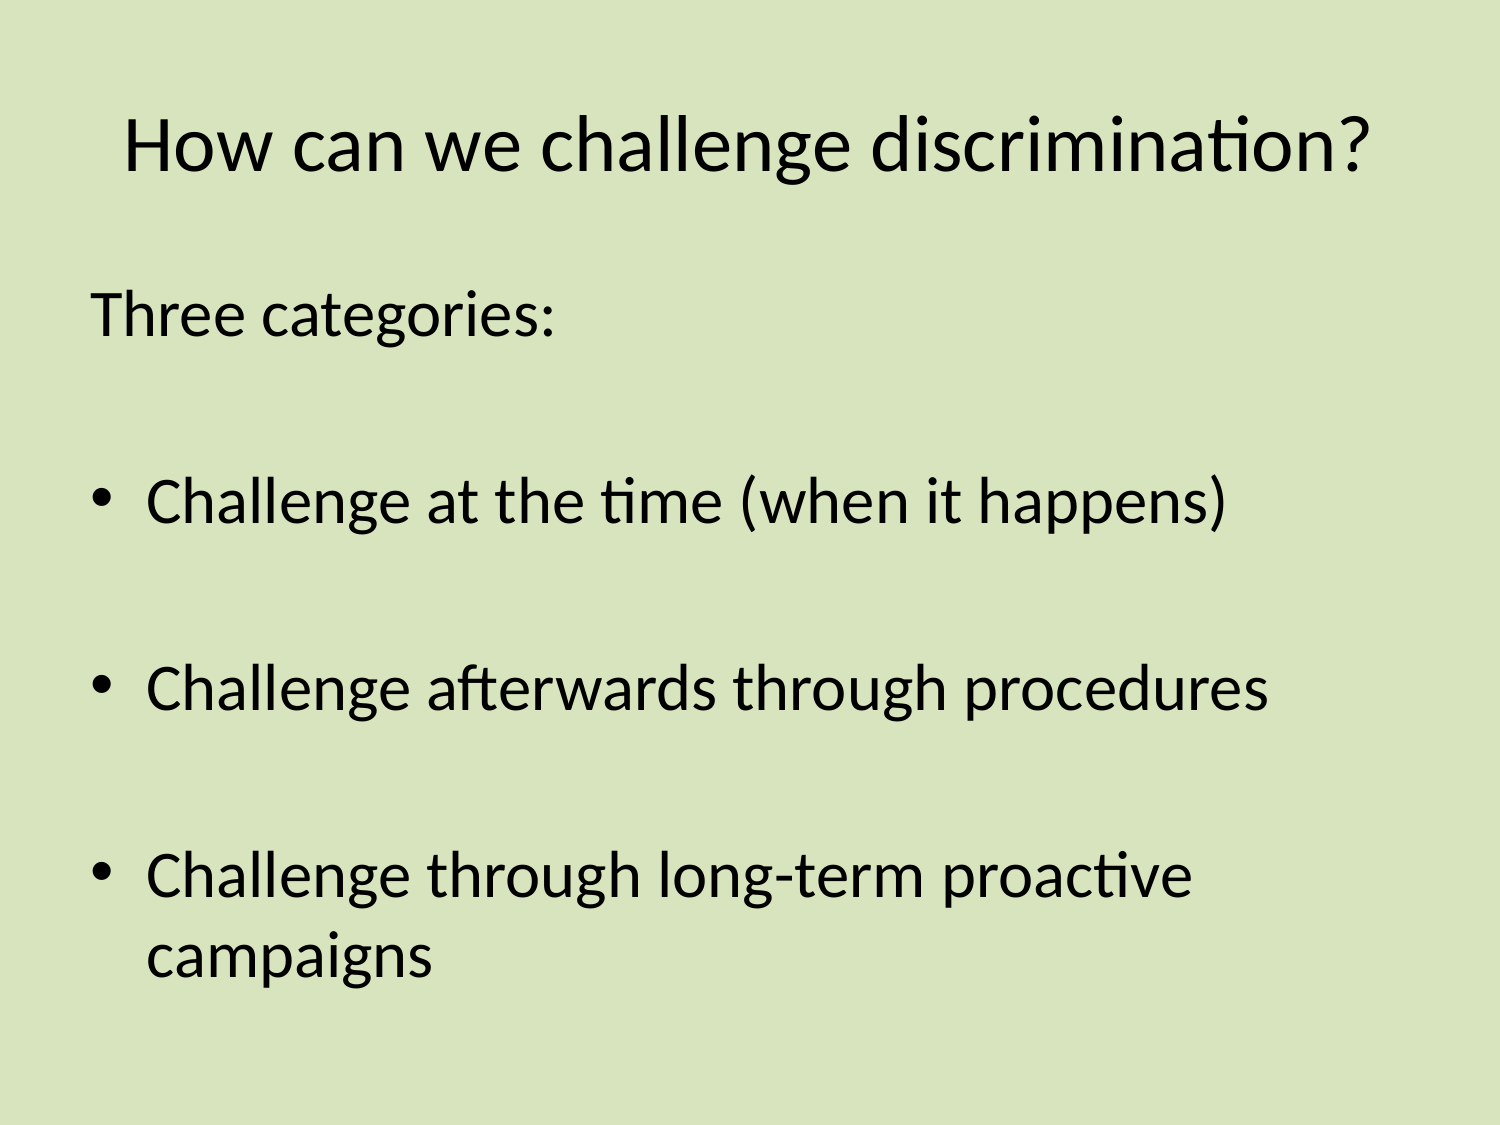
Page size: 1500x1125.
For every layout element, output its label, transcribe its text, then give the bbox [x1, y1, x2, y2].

title How can we challenge discrimination? [75, 45, 1425, 233]
list Three categories: Challenge at the time (when it happens) Challenge afterwards through procedures Challenge through long-term proactive campaigns [75, 262, 1425, 1005]
